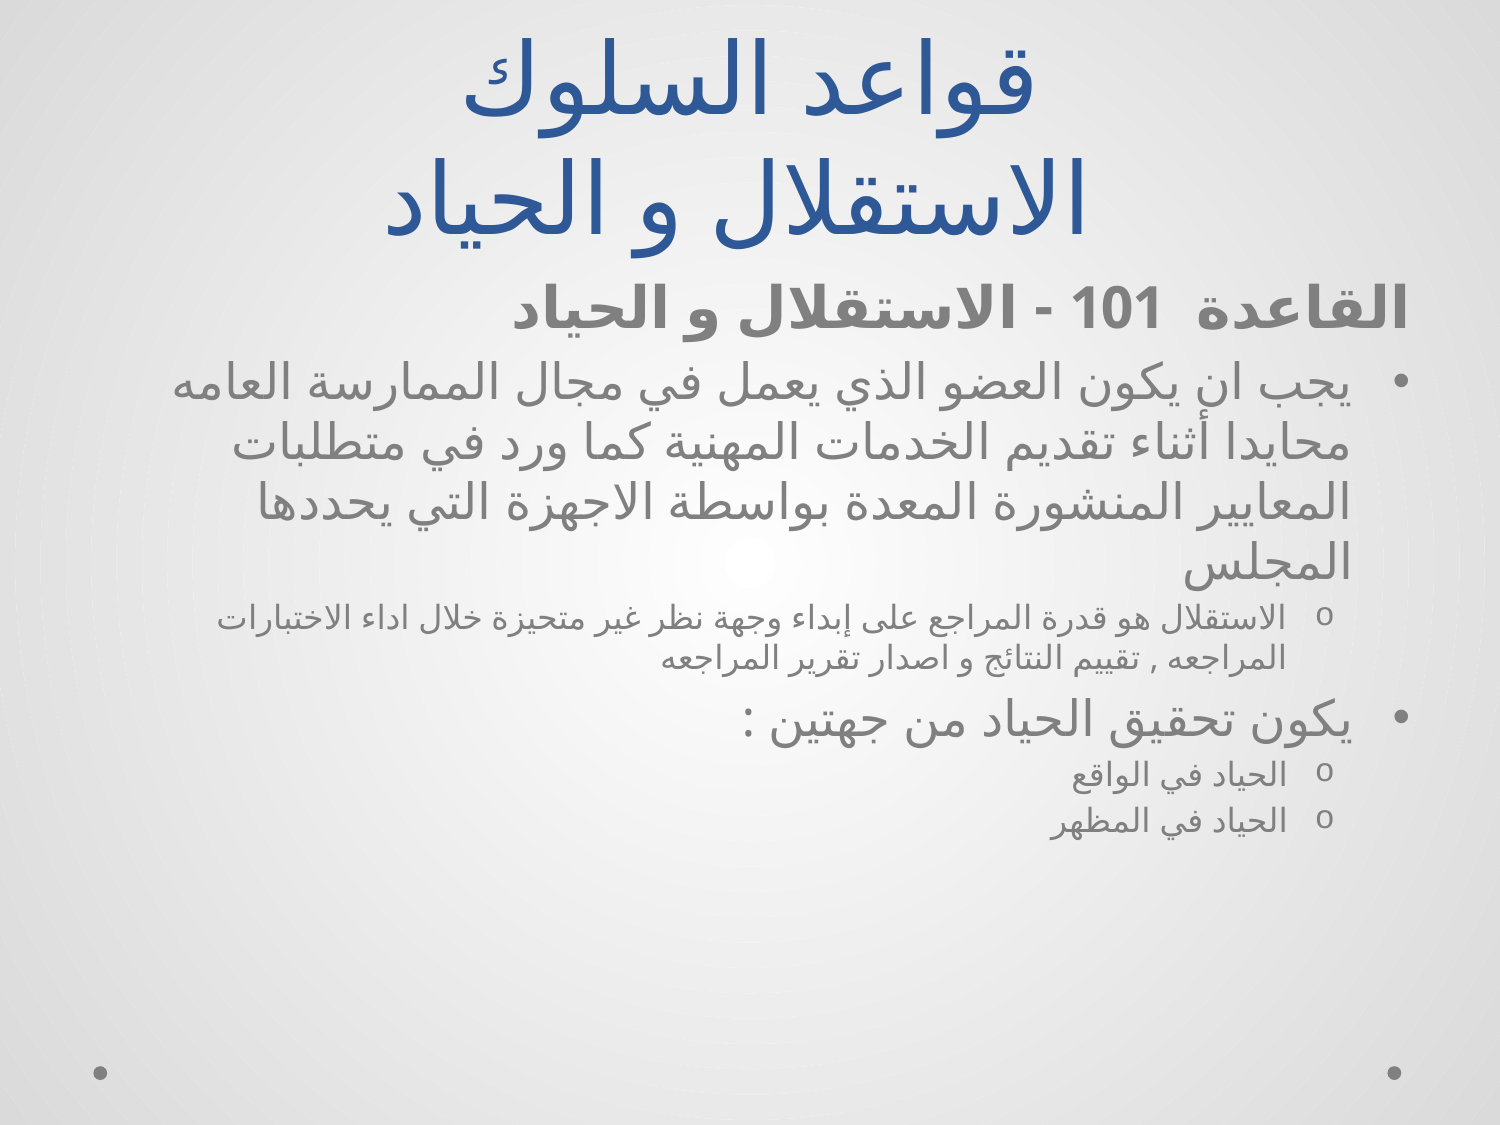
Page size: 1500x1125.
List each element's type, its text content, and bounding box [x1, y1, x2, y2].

title قواعد السلوك الاستقلال و الحياد [75, 0, 1425, 262]
list القاعدة 101 - الاستقلال و الحياد يجب ان يكون العضو الذي يعمل في مجال الممارسة العامه محايدا أثناء تقديم الخدمات المهنية كما ورد في متطلبات المعايير المنشورة المعدة بواسطة الاجهزة التي يحددها المجلس الاستقلال هو قدرة المراجع على إبداء وجهة نظر غير متحيزة خلال اداء الاختبارات المراجعه , تقييم النتائج و اصدار تقرير المراجعه يكون تحقيق الحياد من جهتين : الحياد في الواقع الحياد في المظهر [75, 262, 1425, 1005]
